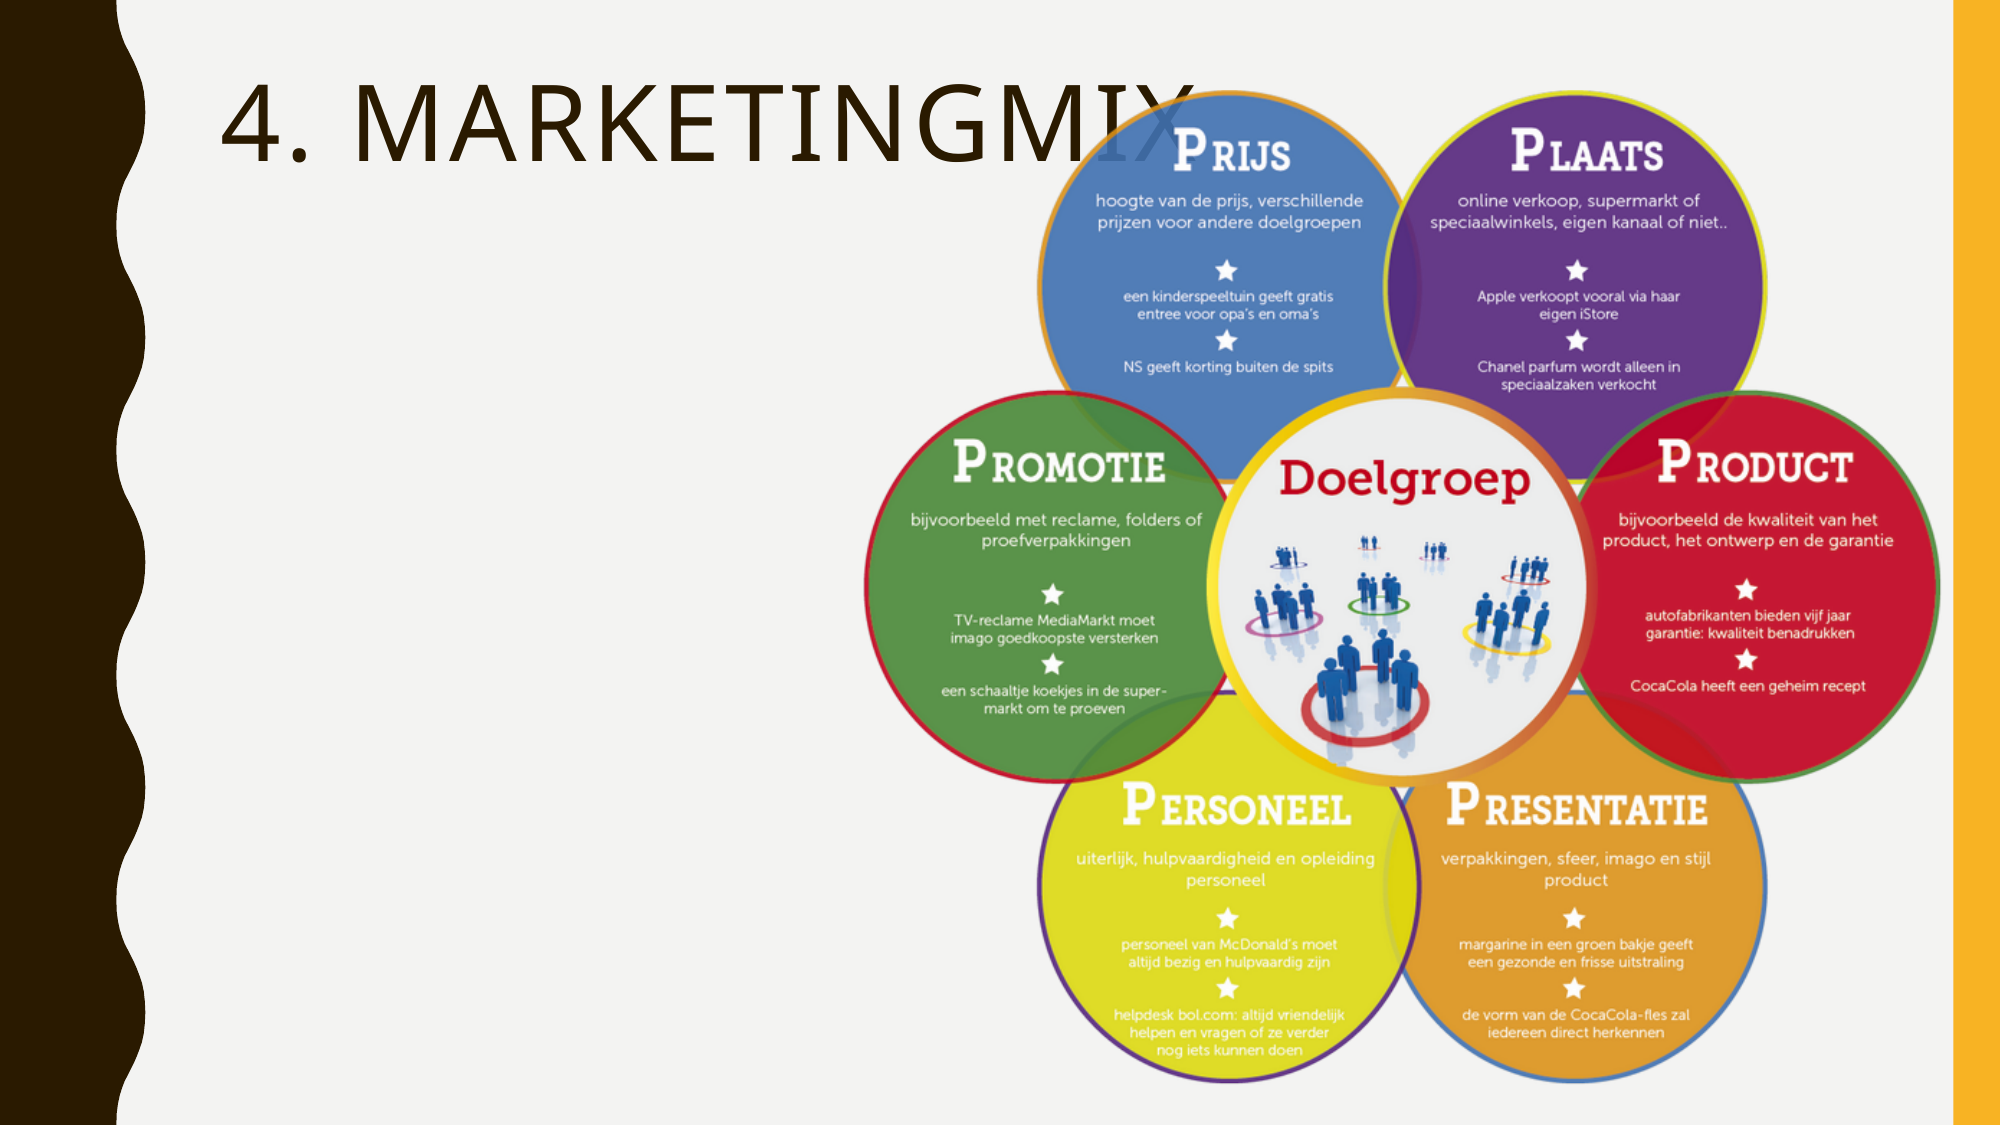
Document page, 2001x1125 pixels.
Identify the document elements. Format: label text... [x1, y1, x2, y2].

title 4. Marketingmix [205, 62, 1875, 198]
picture [862, 90, 1942, 1085]
